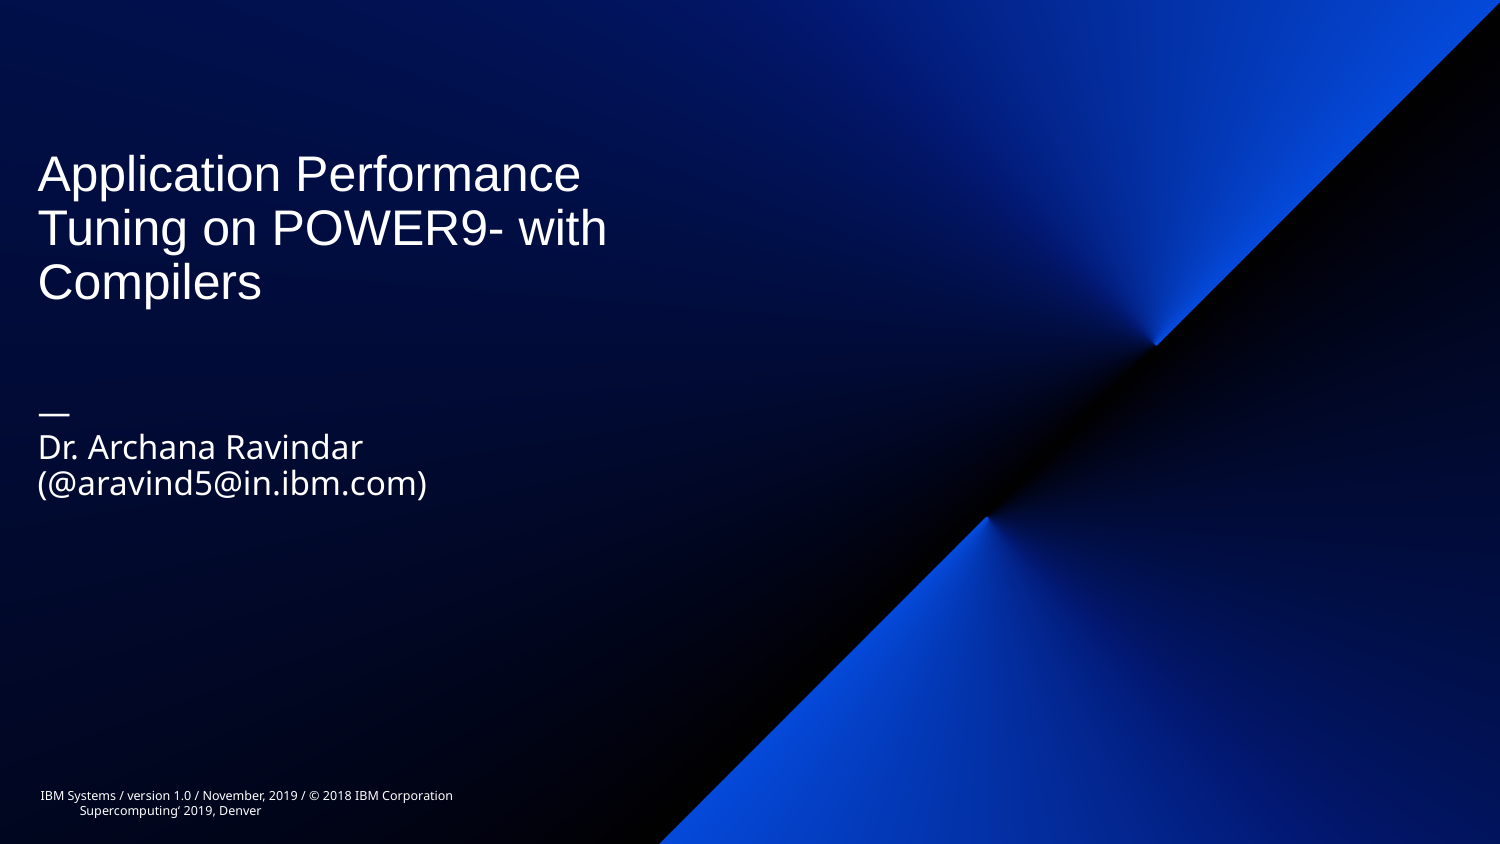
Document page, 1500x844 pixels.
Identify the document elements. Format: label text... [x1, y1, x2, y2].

text_box IBM Systems / version 1.0 / November, 2019 / © 2018 IBM Corporation Supercomputing‘ 2019, Denver [37, 791, 1417, 815]
title Application Performance Tuning on POWER9- with Compilers — Dr. Archana Ravindar (@aravind5@in.ibm.com) [37, 40, 713, 769]
picture [0, 0, 1500, 844]
